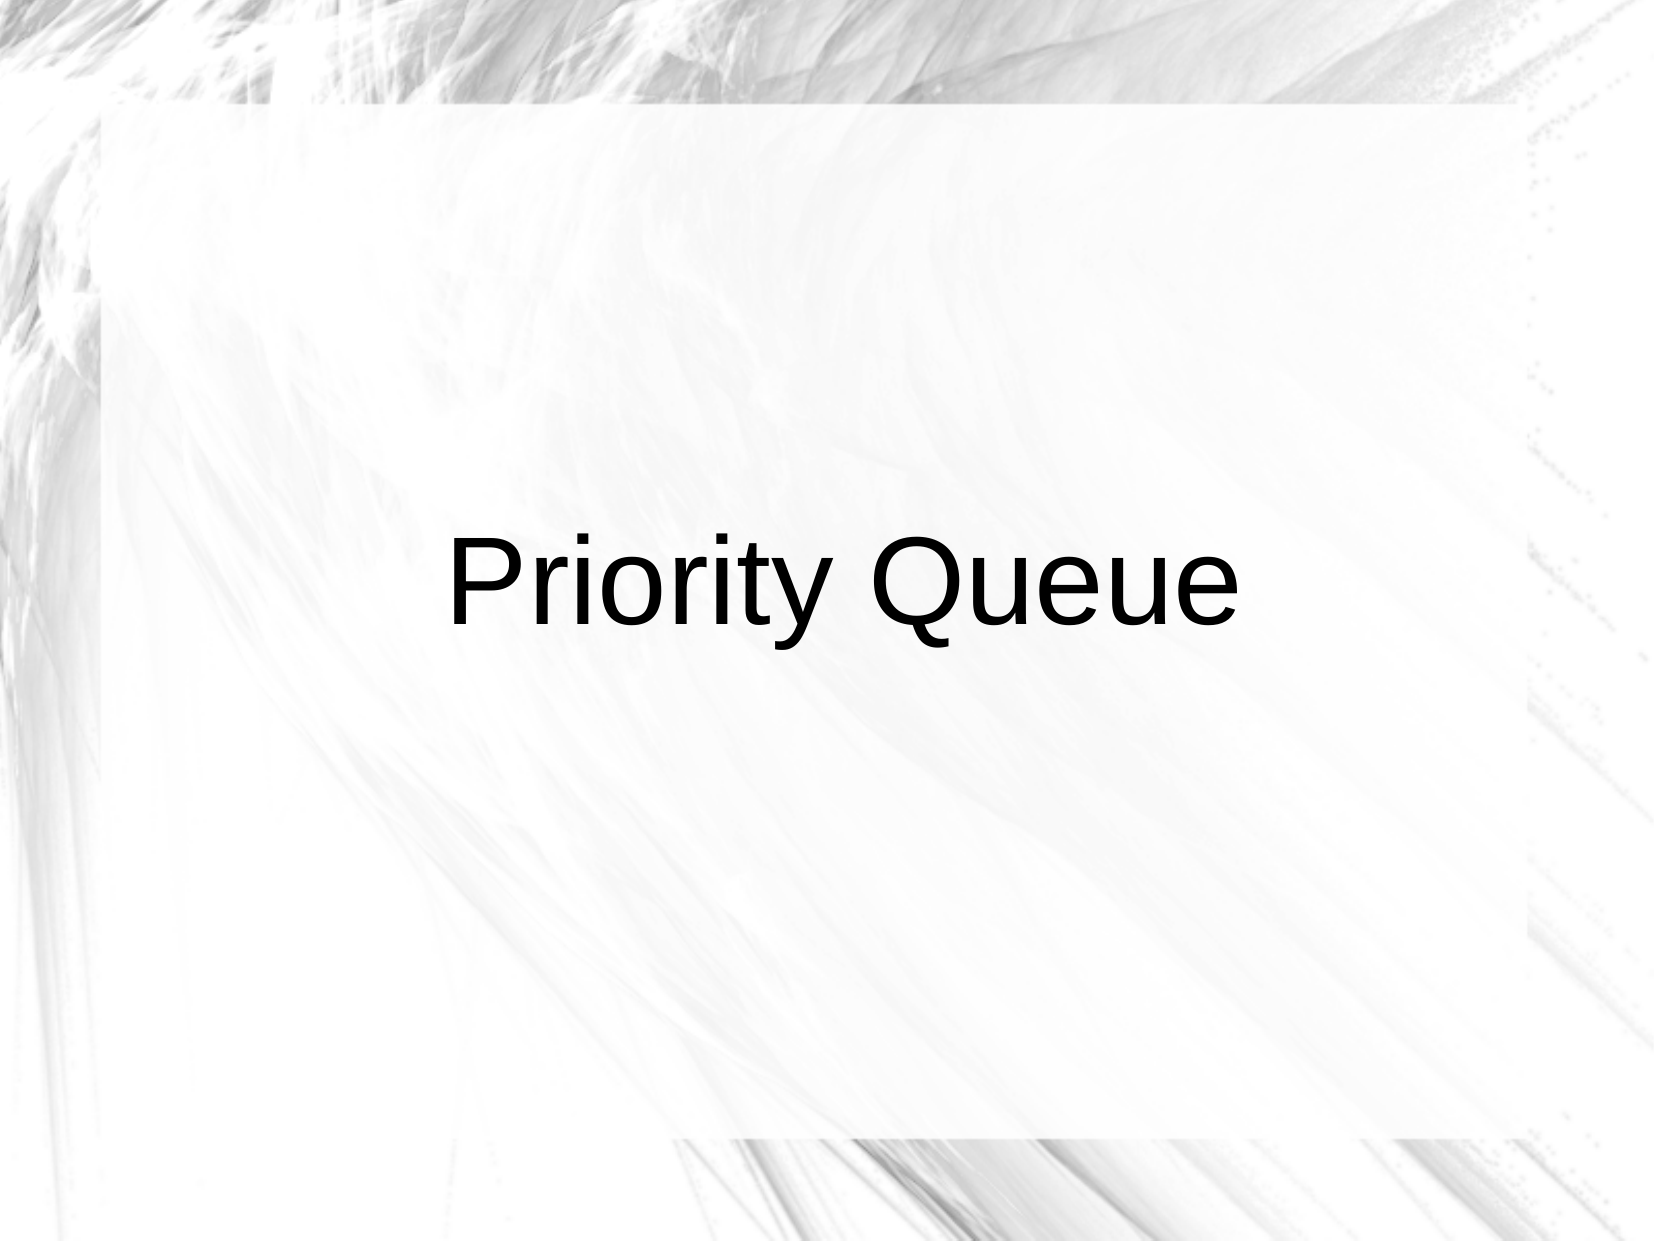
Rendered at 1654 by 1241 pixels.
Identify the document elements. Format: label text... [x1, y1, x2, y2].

list Priority Queue [118, 319, 1571, 1102]
picture [0, 0, 1654, 1241]
